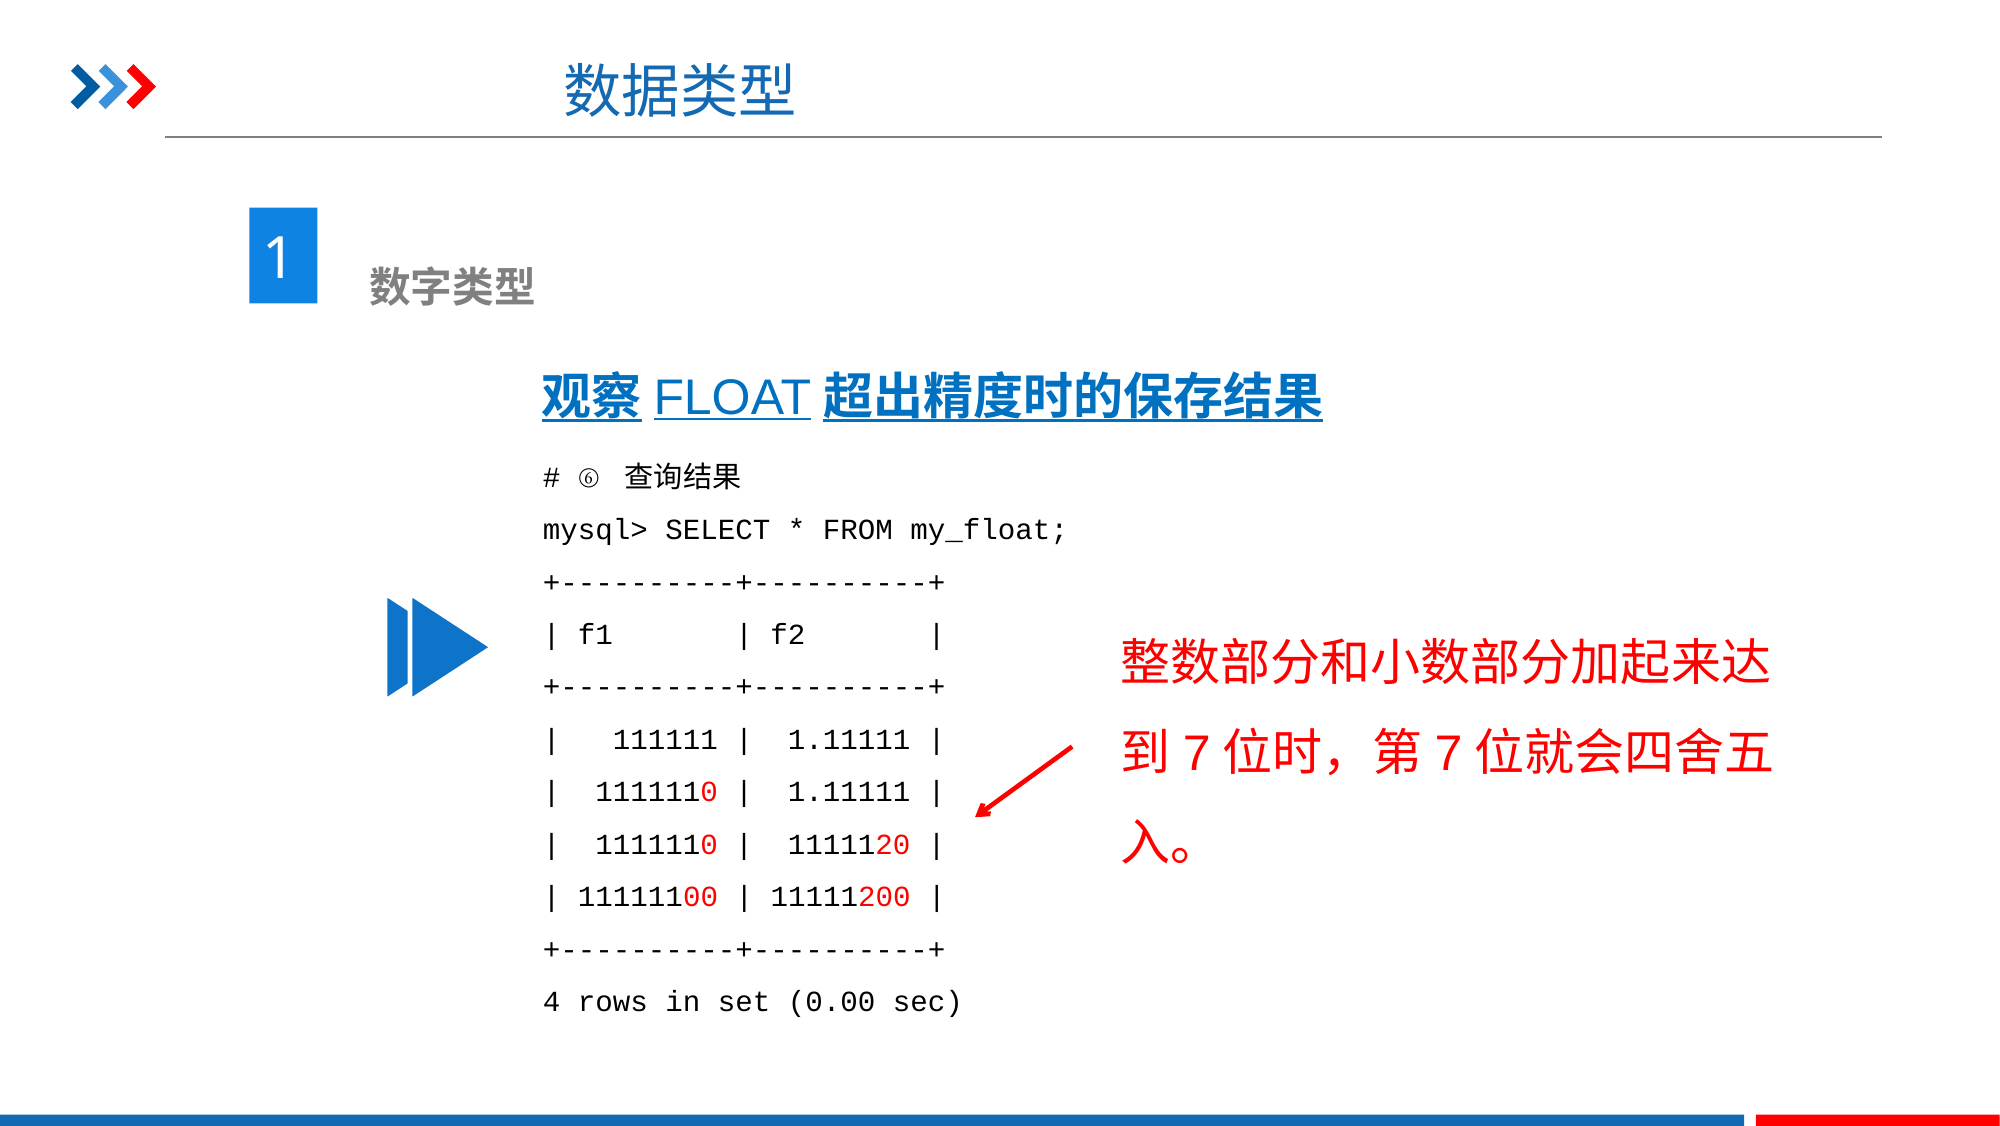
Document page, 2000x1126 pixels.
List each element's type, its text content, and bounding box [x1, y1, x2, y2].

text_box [974, 593, 1823, 818]
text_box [249, 207, 318, 304]
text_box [384, 593, 493, 702]
text_box # ⑥ 查询结果 mysql> SELECT * FROM my_float; +----------+----------+ | f1 | f2 | +----------+----------+ | 111111 | 1.11111 | | 1111110 | 1.11111 | | 1111110 | 1111120 | | 11111100 | 11111200 | +----------+----------+ 4 rows in set (0.00 sec) [490, 433, 1595, 1025]
title 数据类型 [521, 25, 1296, 153]
text_box 数字类型 [319, 245, 1092, 380]
text_box 观察FLOAT超出精度时的保存结果 [526, 357, 1338, 433]
